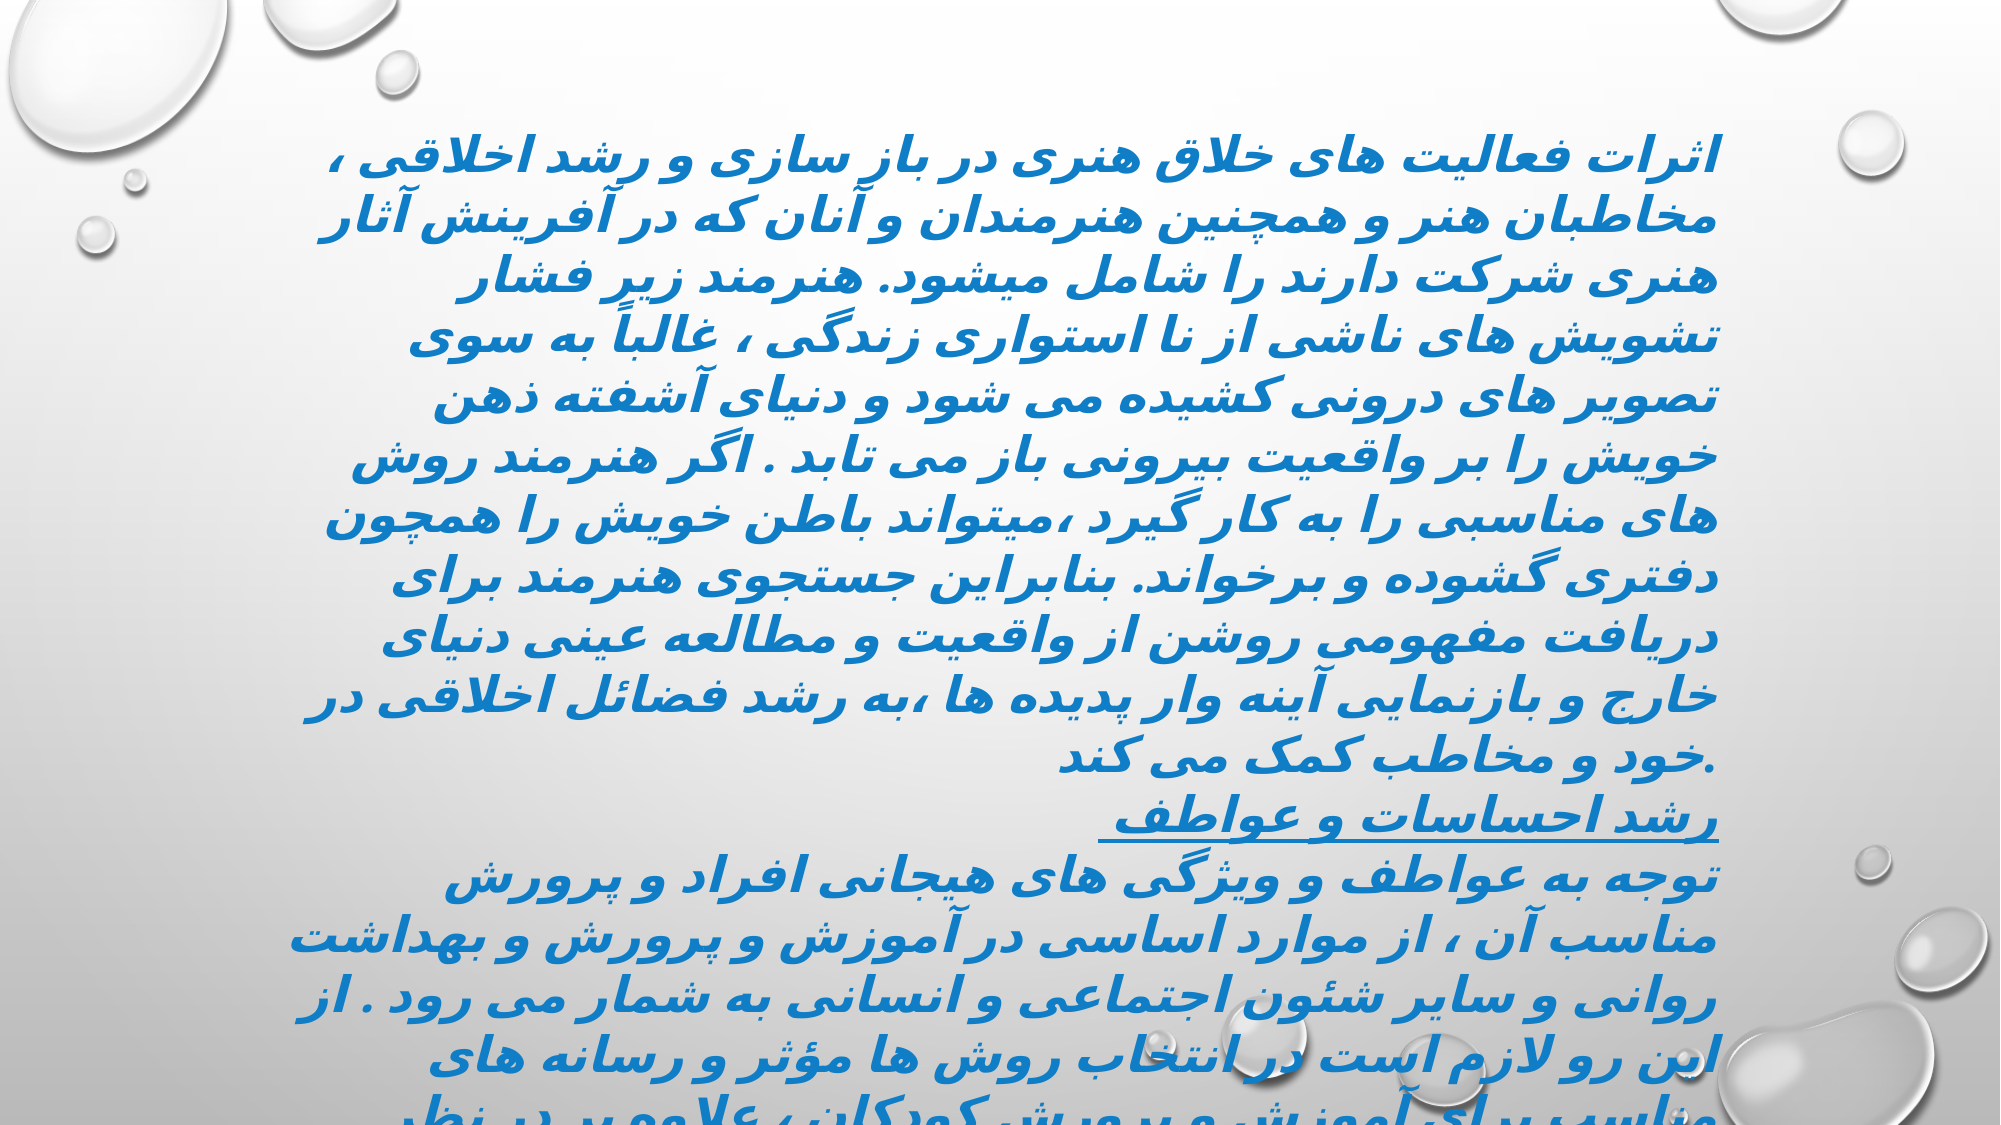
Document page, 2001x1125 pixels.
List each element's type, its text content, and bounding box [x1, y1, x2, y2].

picture [0, 0, 2000, 1125]
text_box اثرات فعالیت های خلاق هنری در باز سازی و رشد اخلاقی ، مخاطبان هنر و همچنین هنرمندان و آنان که در آفرینش آثار هنری شرکت دارند را شامل میشود. هنرمند زیر فشار تشویش های ناشی از نا استواری زندگی ، غالباً به سوی تصویر های درونی کشیده می شود و دنیای آشفته ذهن خویش را بر واقعیت بیرونی باز می تابد . اگر هنرمند روش های مناسبی را به کار گیرد ،میتواند باطن خویش را همچون دفتری گشوده و برخواند. بنابراین جستجوی هنرمند برای دریافت مفهومی روشن از واقعیت و مطالعه عینی دنیای خارج و بازنمایی آینه وار پدیده ها ،به رشد فضائل اخلاقی در خود و مخاطب کمک می کند. رشد احساسات و عواطف توجه به عواطف و ویژگی های هیجانی افراد و پرورش مناسب آن ، از موارد اساسی در آموزش و پرورش و بهداشت روانی و سایر شئون اجتماعی و انسانی به شمار می رود . از این رو لازم است در انتخاب روش ها مؤثر و رسانه های مناسب برای آموزش و پرورش کودکان ، علاوه بر در نظر داشتن ویژگی ها و توانایی های ذهنی ، رشد عاطفی و ویژگی های هیجانی آنان نیز مد نظر قرار گیرد . [249, 114, 1734, 1125]
